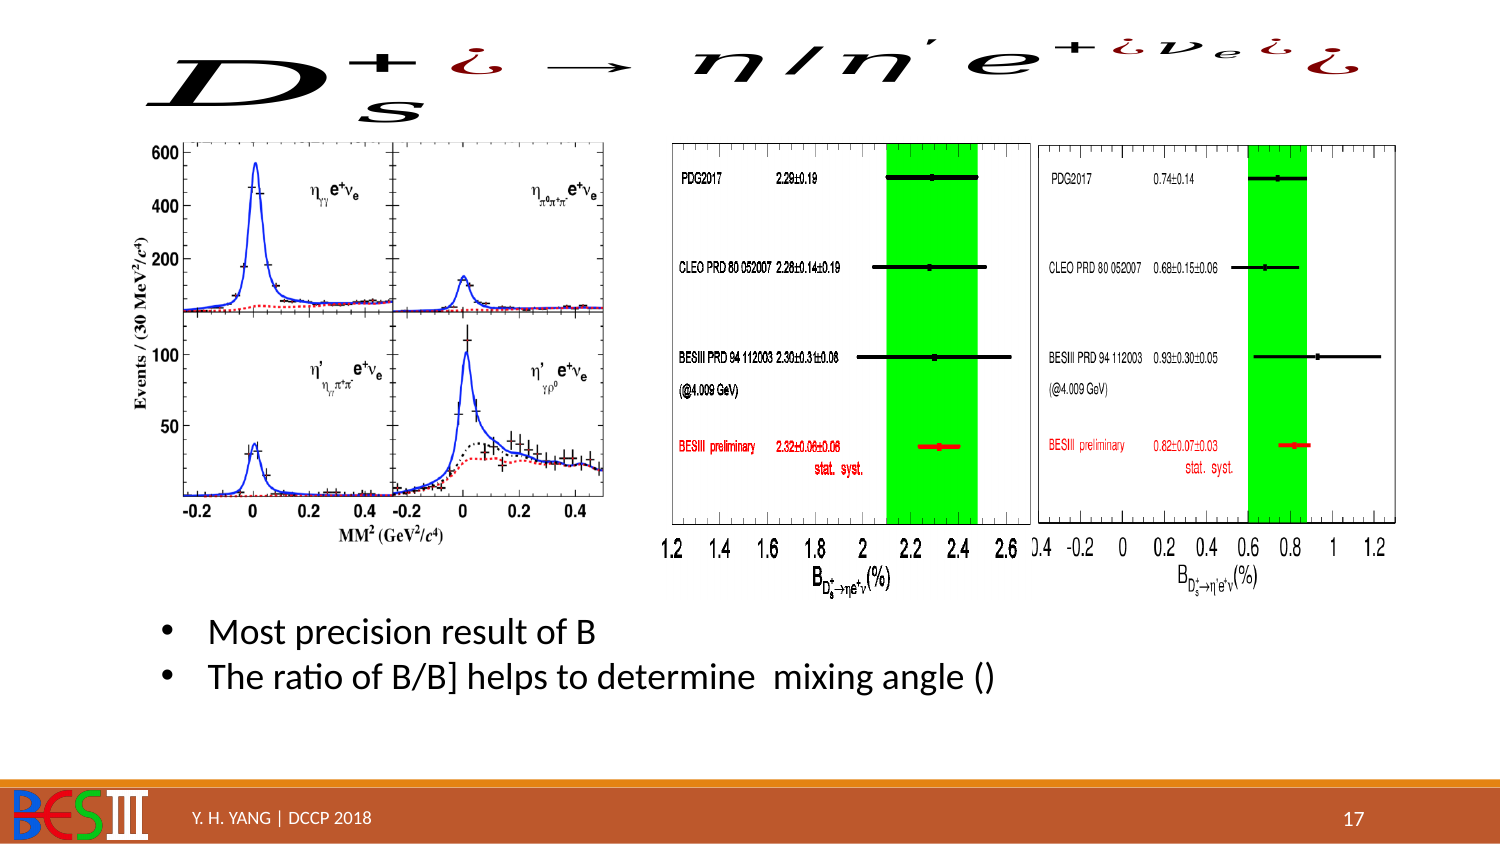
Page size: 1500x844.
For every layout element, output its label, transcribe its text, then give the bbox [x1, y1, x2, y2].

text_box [660, 136, 1403, 601]
picture [14, 790, 148, 840]
picture [127, 130, 607, 550]
slide_number 16 [1218, 794, 1380, 840]
footer Y. H. Yang | DCCP 2018 [176, 794, 1192, 840]
